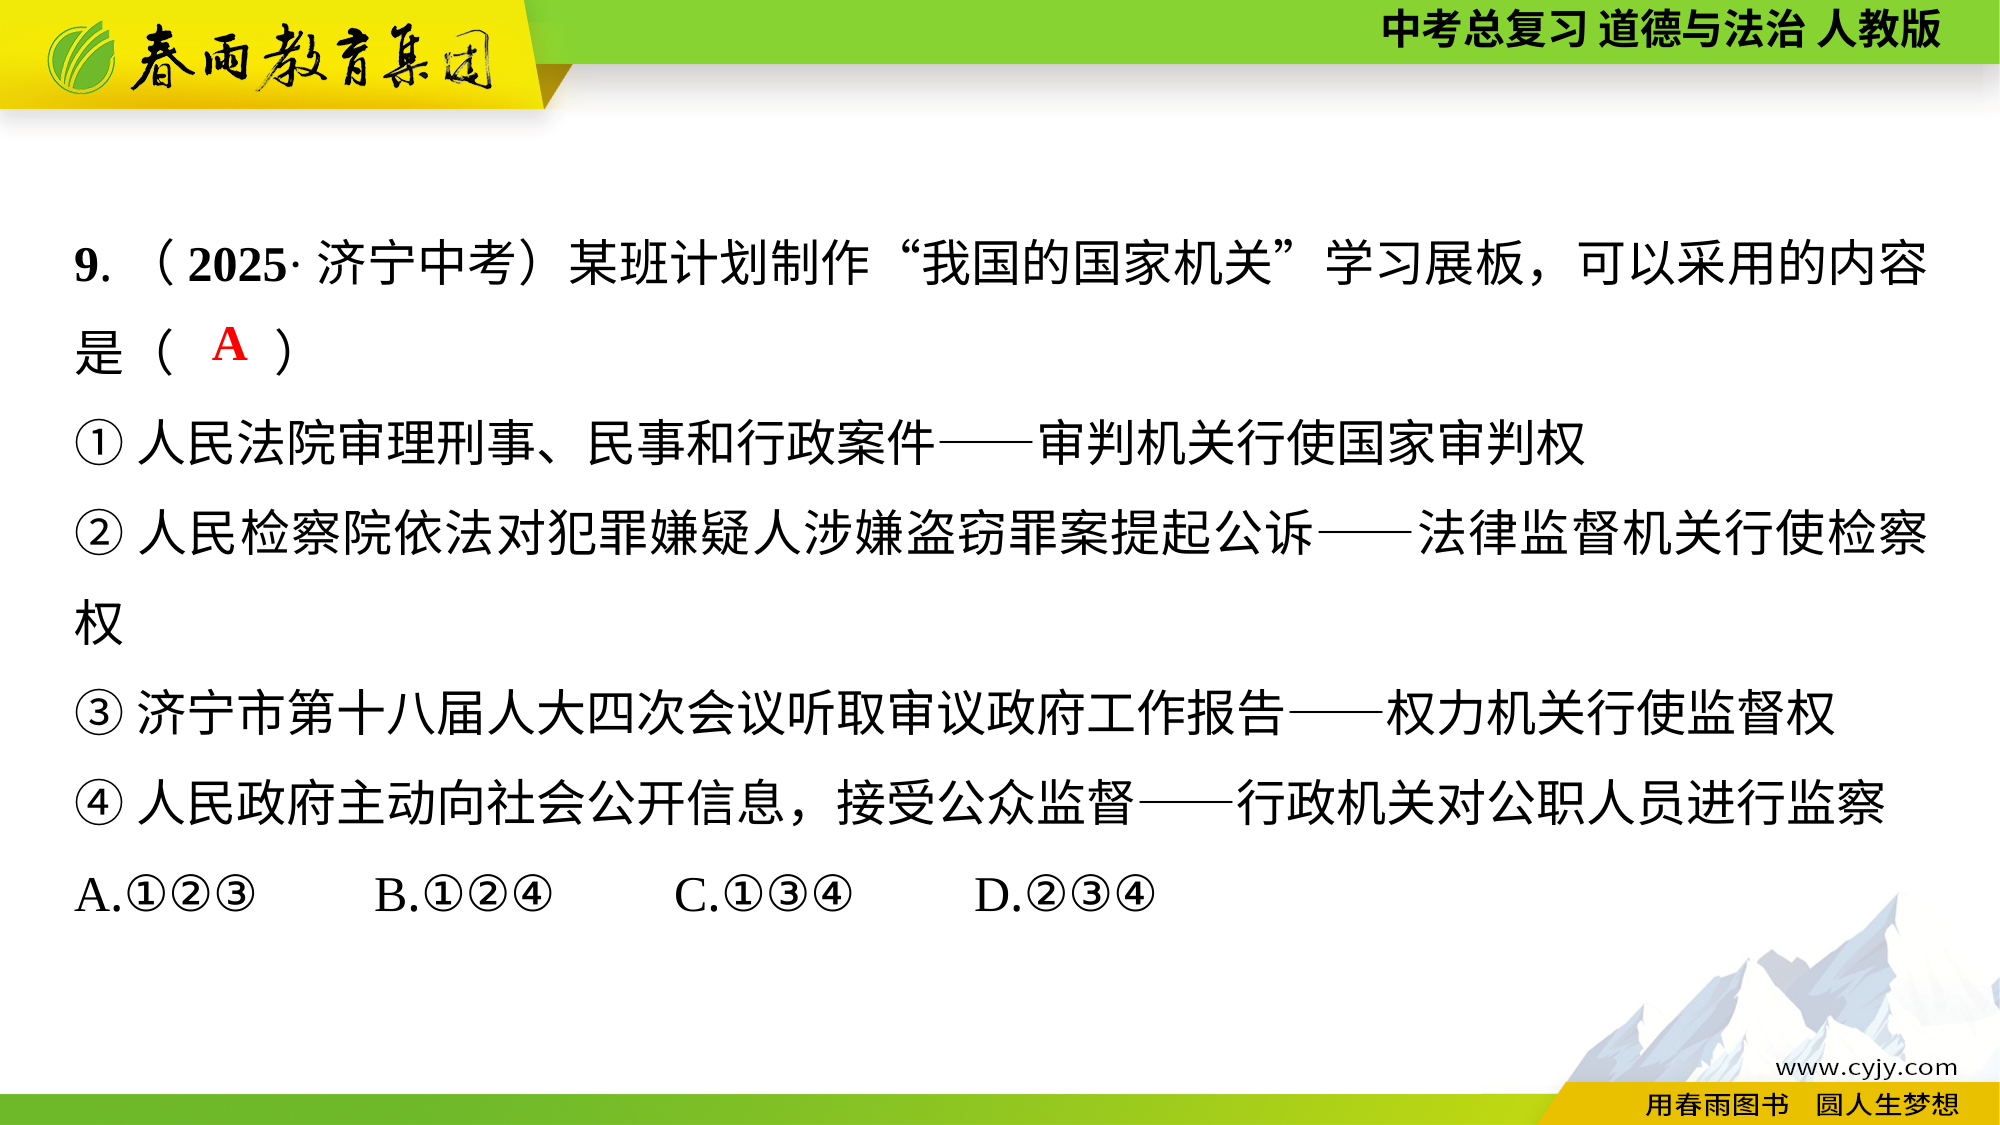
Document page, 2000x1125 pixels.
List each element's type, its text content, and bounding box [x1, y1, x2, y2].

text_box A [197, 302, 263, 378]
picture [0, 0, 2000, 1125]
list 9.（2025·济宁中考）某班计划制作“我国的国家机关”学习展板，可以采用的内容是（ ） ①人民法院审理刑事、民事和行政案件——审判机关行使国家审判权 ②人民检察院依法对犯罪嫌疑人涉嫌盗窃罪案提起公诉——法律监督机关行使检察权 ③济宁市第十八届人大四次会议听取审议政府工作报告——权力机关行使监督权 ④人民政府主动向社会公开信息，接受公众监督——行政机关对公职人员进行监察 A.①②③ B.①②④ C.①③④ D.②③④ [59, 194, 1944, 835]
